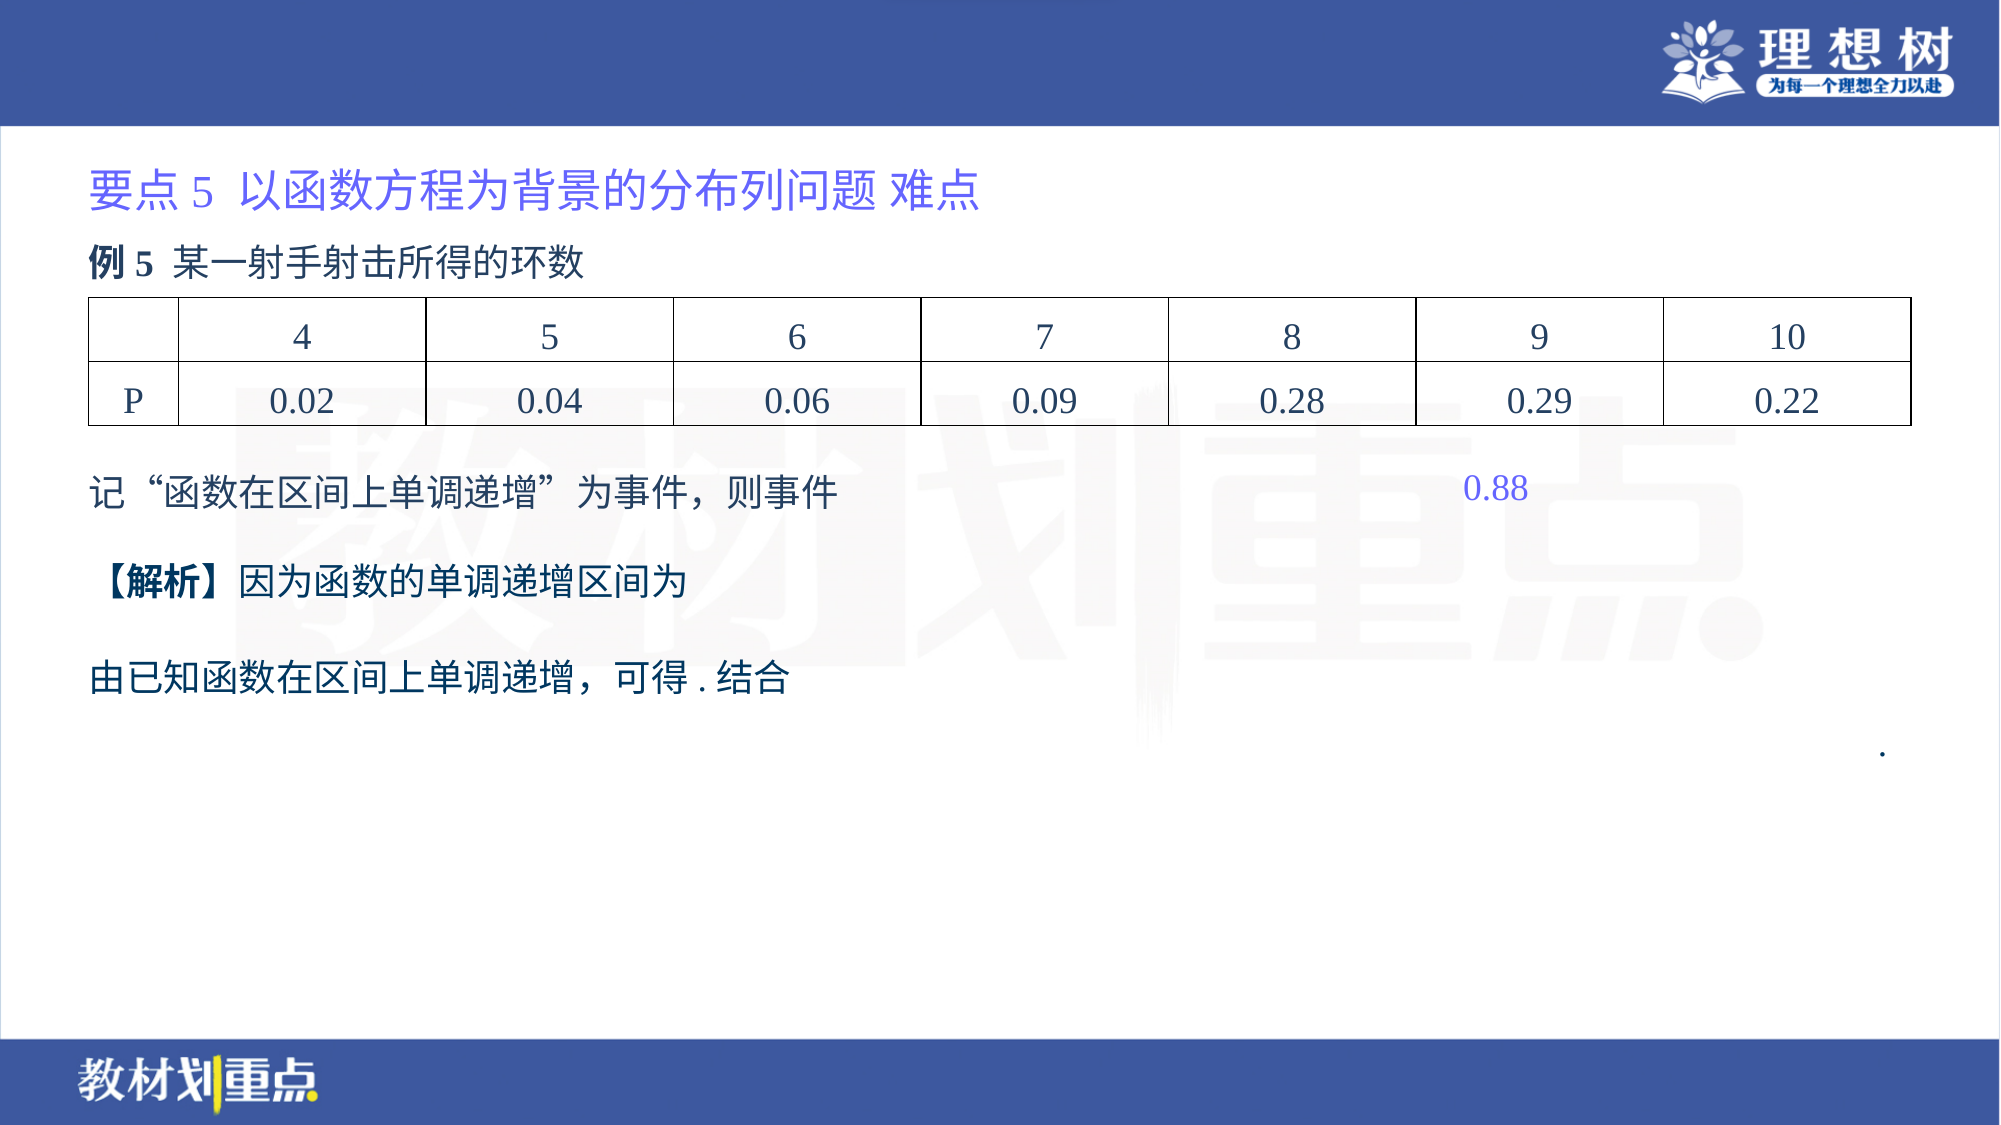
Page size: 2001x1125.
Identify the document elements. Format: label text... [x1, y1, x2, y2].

text_box 0.88 [1449, 440, 1543, 501]
picture [0, 0, 2000, 1125]
text_box 要点5 以函数方程为背景的分布列问题 难点 [88, 135, 1911, 276]
